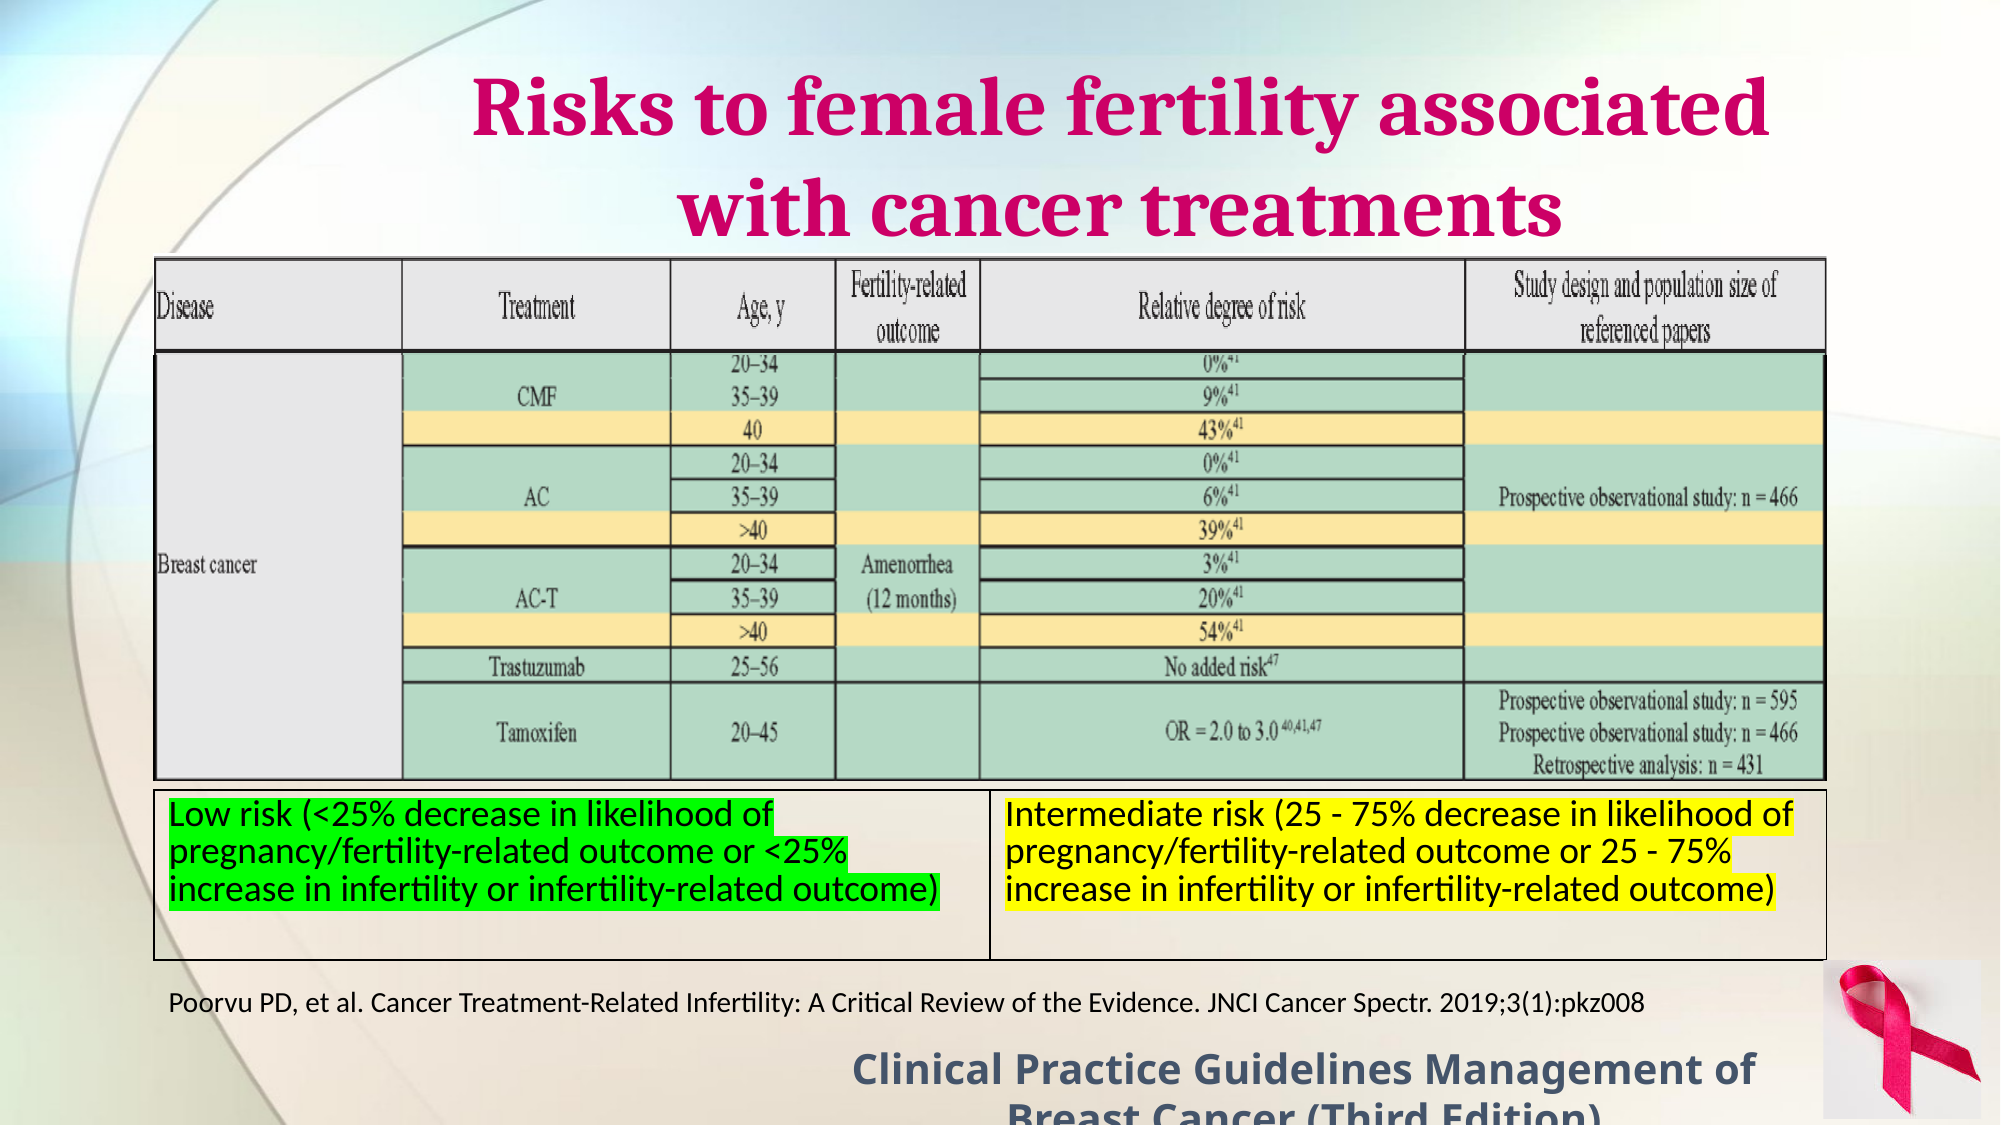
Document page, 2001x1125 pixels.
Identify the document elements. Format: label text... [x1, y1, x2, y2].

slide_number 8 [1325, 1042, 1813, 1103]
text_box Poorvu PD, et al. Cancer Treatment-Related Infertility: A Critical Review of the Evidence. JNCI Cancer Spectr. 2019;3(1):pkz008 [153, 975, 1796, 1026]
text_box Clinical Practice Guidelines Management of Breast Cancer (Third Edition) [788, 1035, 1820, 1125]
title Risks to female fertility associated with cancer treatments [381, 43, 1863, 261]
picture [0, 0, 2001, 1125]
table_header Intermediate risk (25 - 75% decrease in likelihood of pregnancy/fertility-related outcome or 25 - 75% increase in infertility or infertility-related outcome) [991, 791, 1826, 959]
table_header Low risk (<25% decrease in likelihood of pregnancy/fertility-related outcome or <25% increase in infertility or infertility-related outcome) [155, 791, 989, 959]
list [153, 356, 1827, 782]
